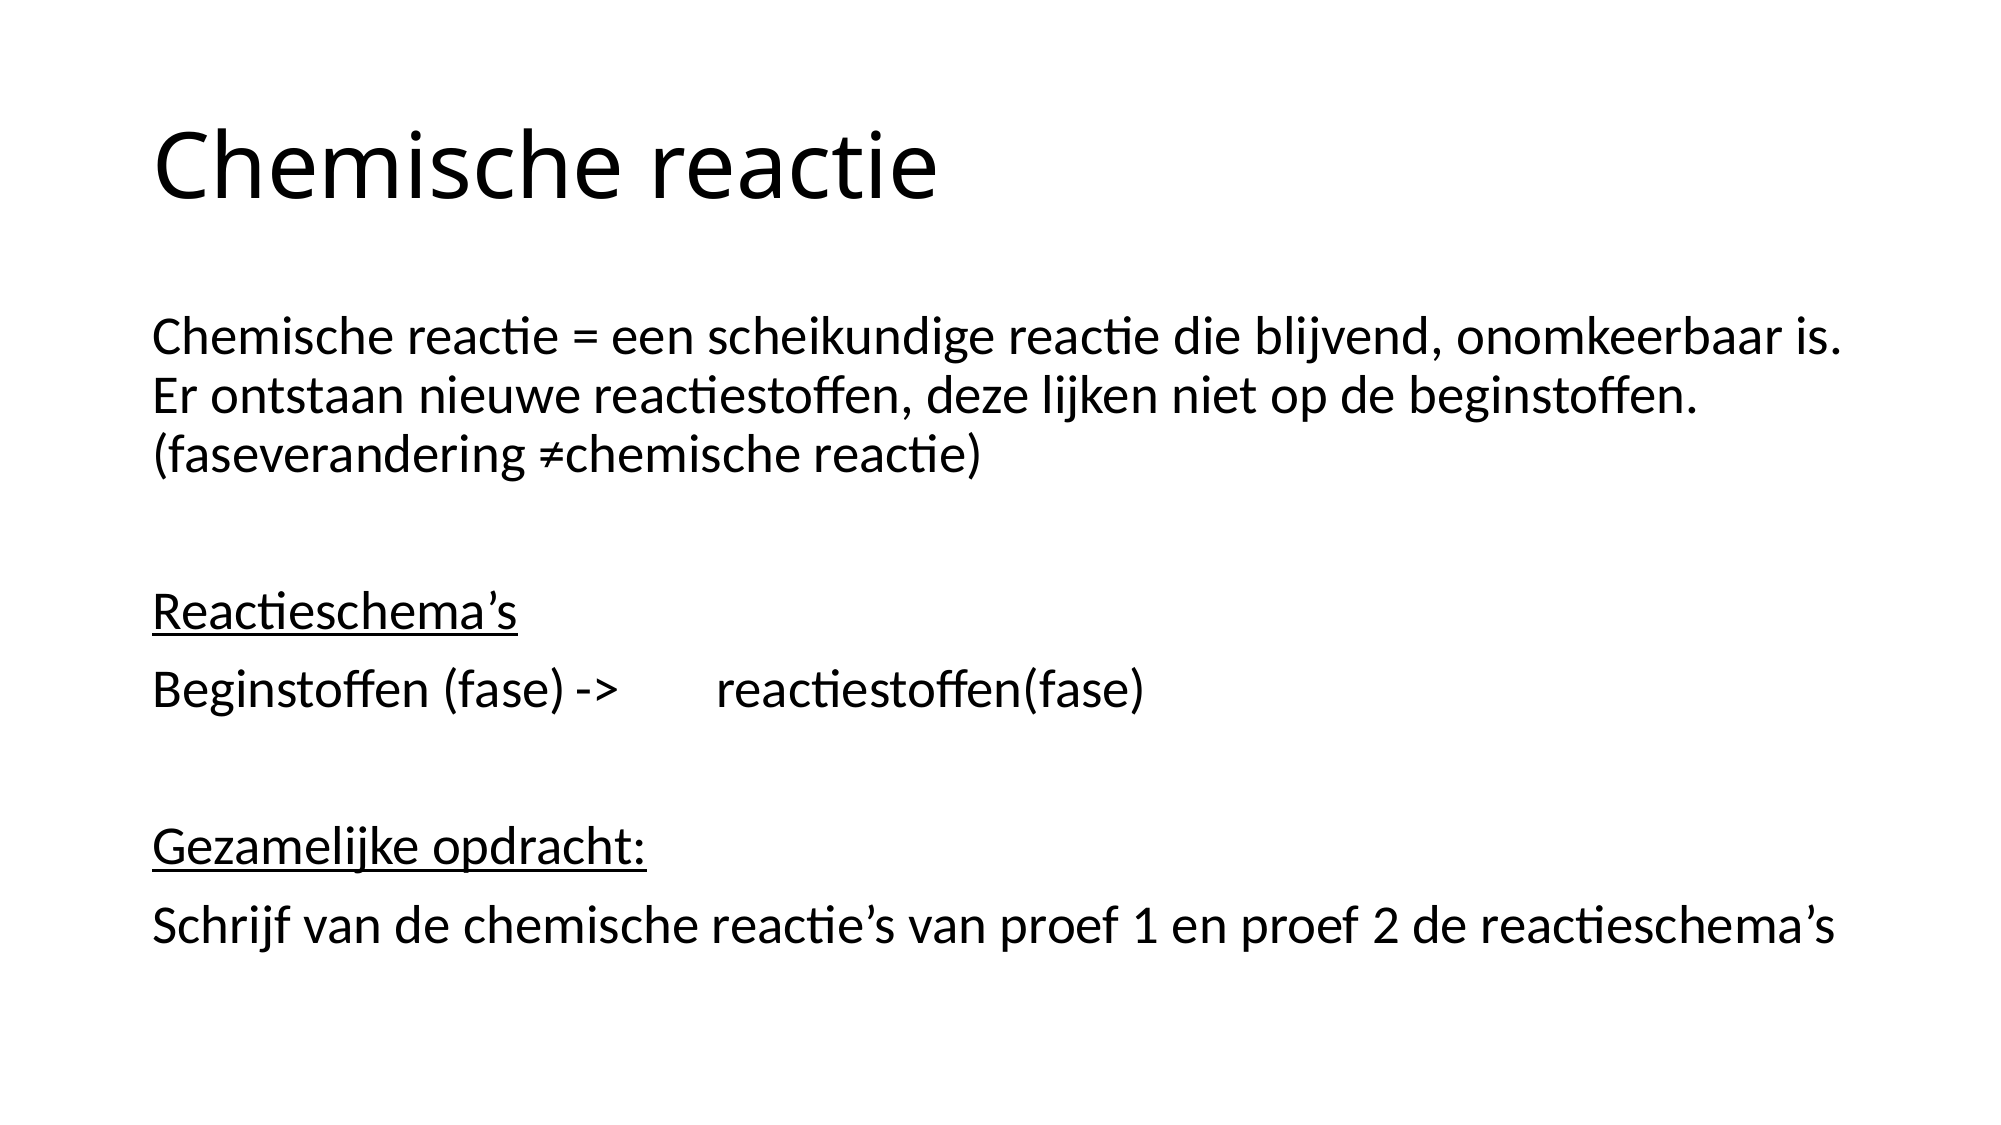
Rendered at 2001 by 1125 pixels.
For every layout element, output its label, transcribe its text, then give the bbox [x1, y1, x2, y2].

title Chemische reactie [137, 59, 1863, 278]
list Chemische reactie = een scheikundige reactie die blijvend, onomkeerbaar is. Er ontstaan nieuwe reactiestoffen, deze lijken niet op de beginstoffen. (faseverandering ≠chemische reactie) Reactieschema’s Beginstoffen (fase) -> reactiestoffen(fase) Gezamelijke opdracht: Schrijf van de chemische reactie’s van proef 1 en proef 2 de reactieschema’s [137, 299, 1863, 1014]
